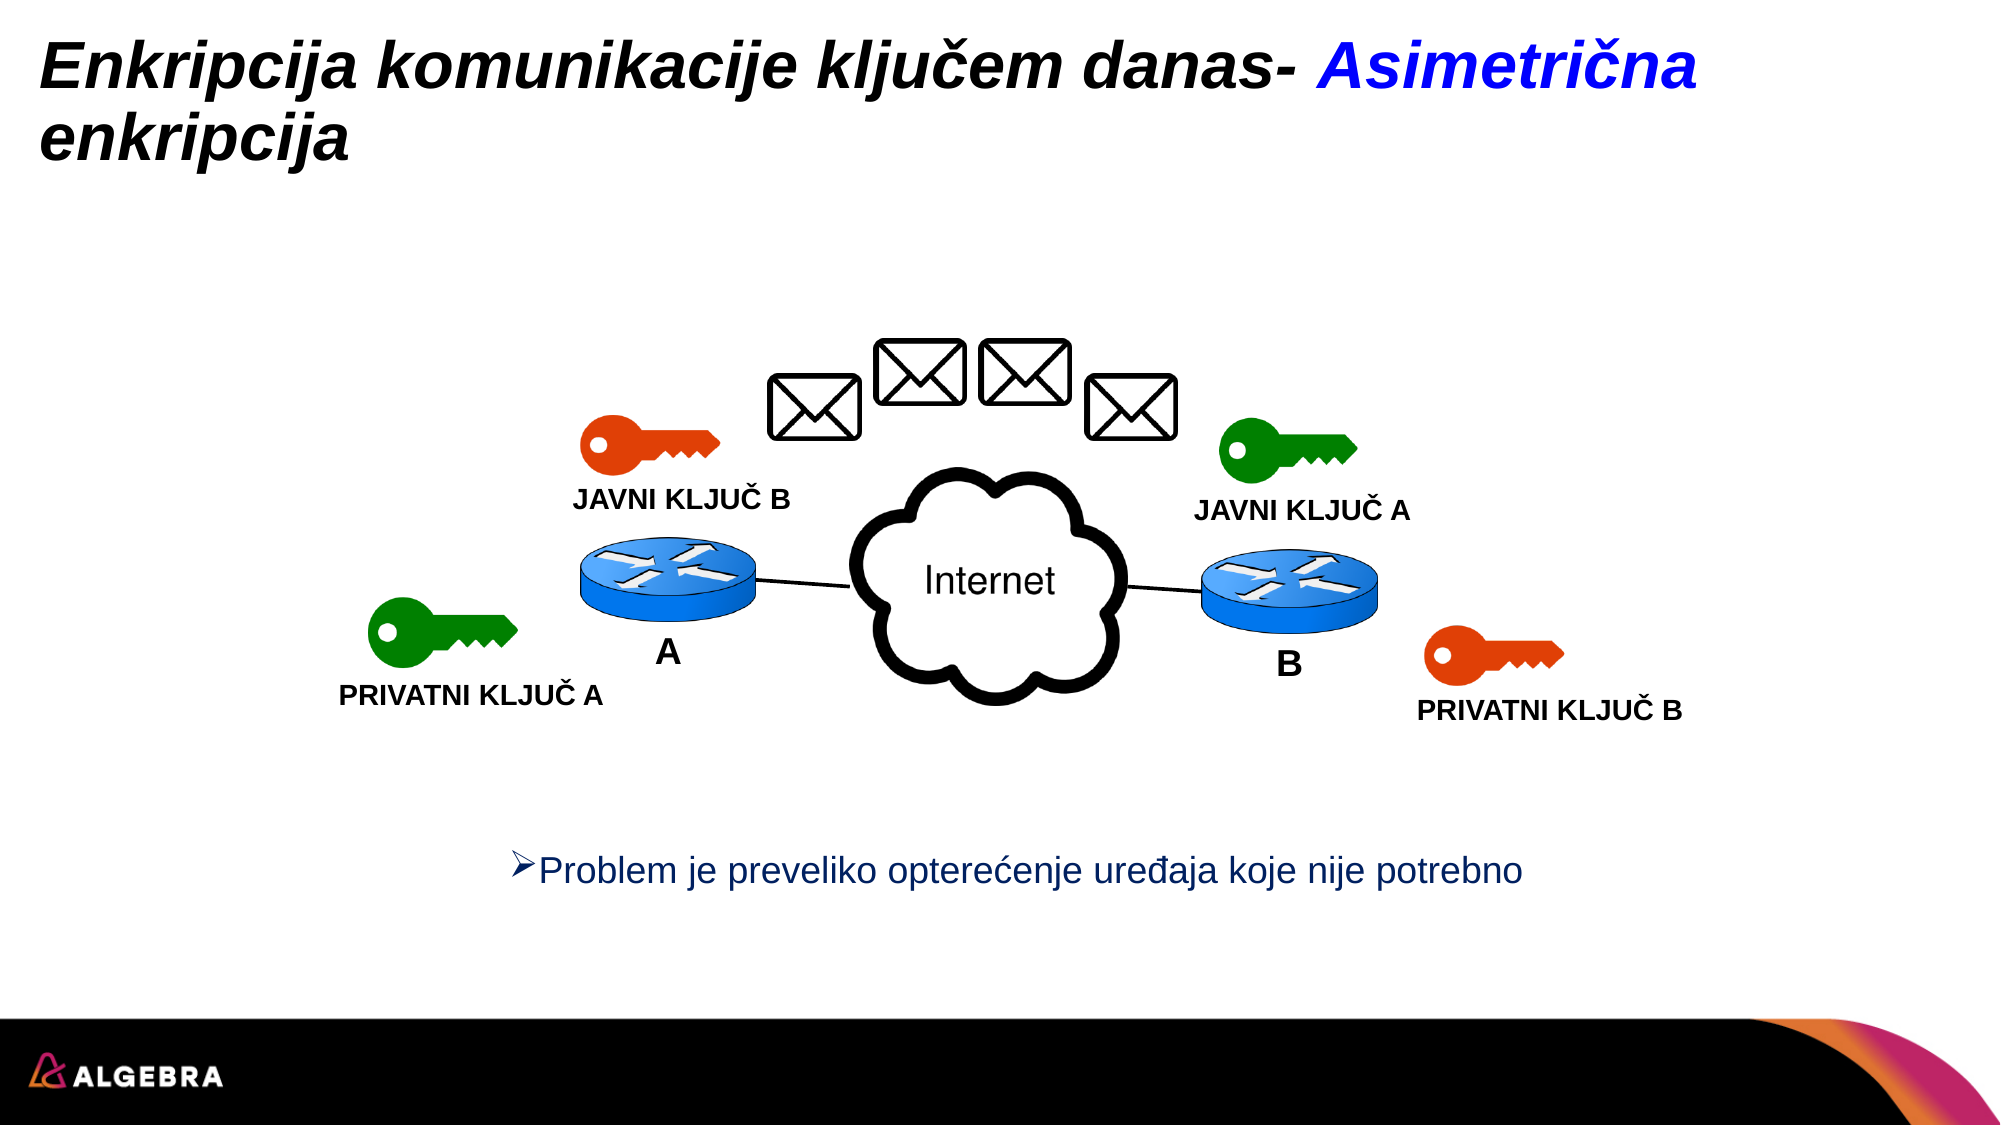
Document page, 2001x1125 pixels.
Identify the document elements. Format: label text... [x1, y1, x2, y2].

text_box A [640, 622, 697, 680]
title Enkripcija komunikacije ključem danas- Asimetrična enkripcija [39, 23, 1989, 120]
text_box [755, 579, 850, 587]
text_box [556, 373, 808, 524]
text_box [1400, 584, 1700, 735]
text_box Problem je preveliko opterećenje uređaja koje nije potrebno [493, 838, 1539, 899]
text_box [1177, 373, 1428, 535]
picture [0, 0, 2001, 1125]
text_box B [1261, 634, 1319, 692]
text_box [322, 549, 621, 720]
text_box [1127, 586, 1202, 592]
